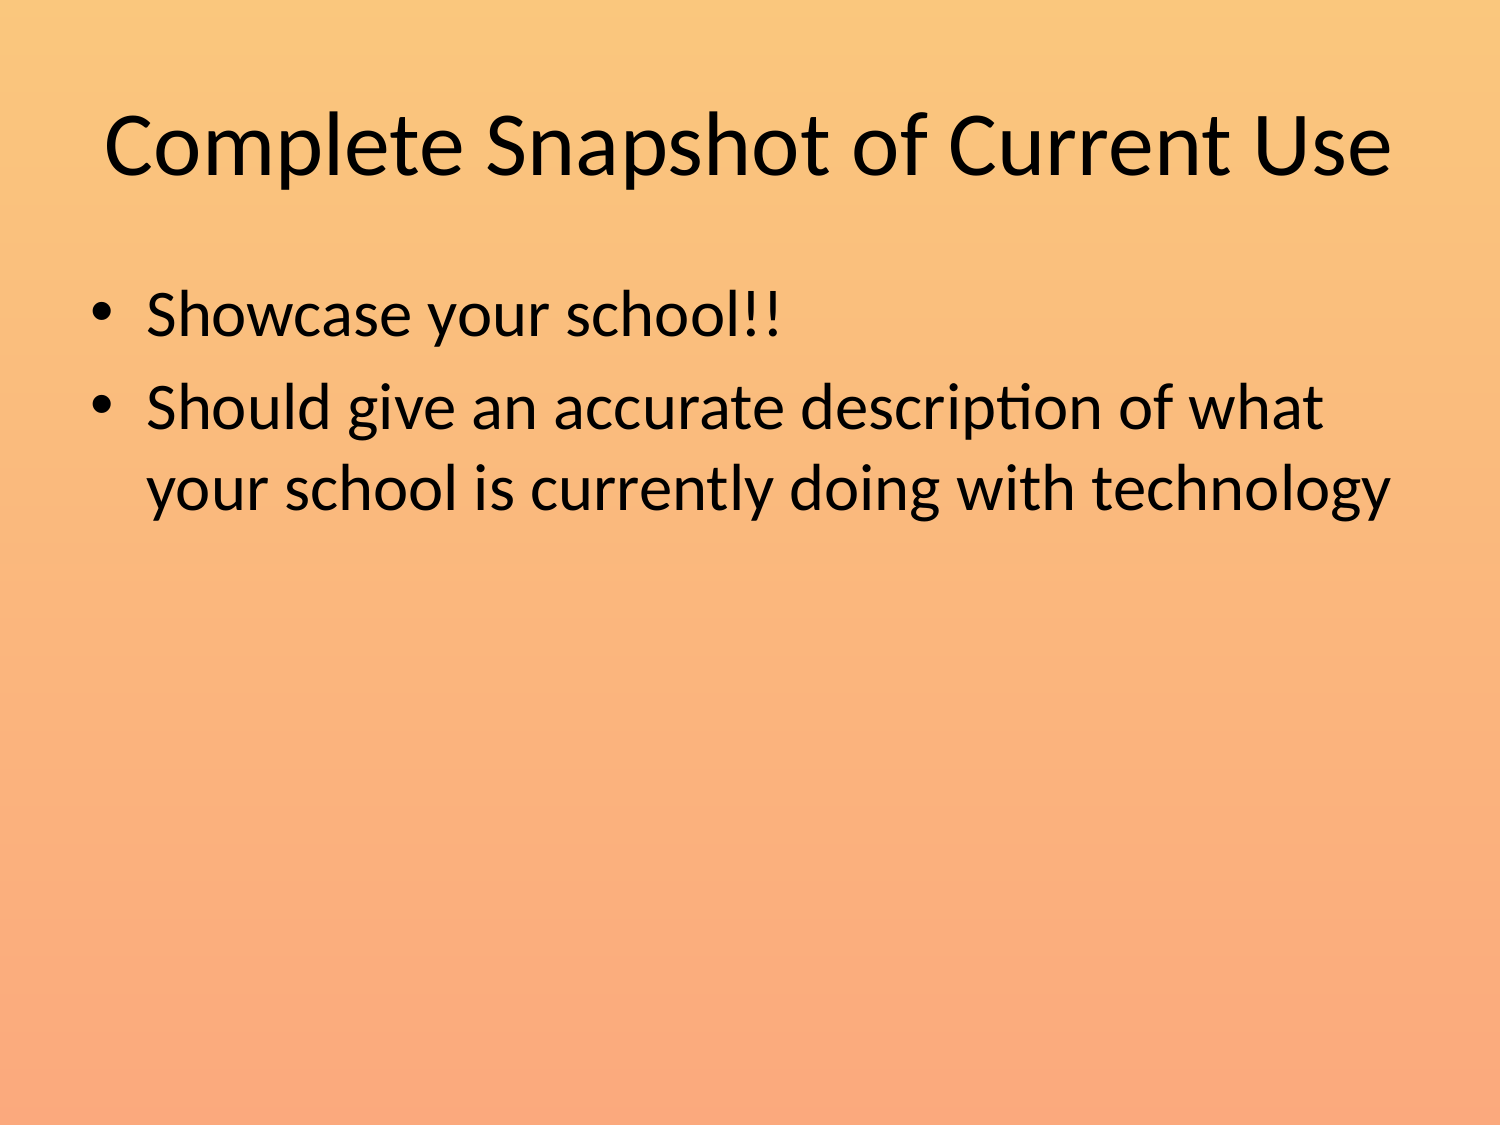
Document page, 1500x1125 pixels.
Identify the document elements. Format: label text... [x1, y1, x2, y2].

title Complete Snapshot of Current Use [75, 45, 1425, 233]
list Showcase your school!! Should give an accurate description of what your school is currently doing with technology [75, 262, 1425, 1005]
